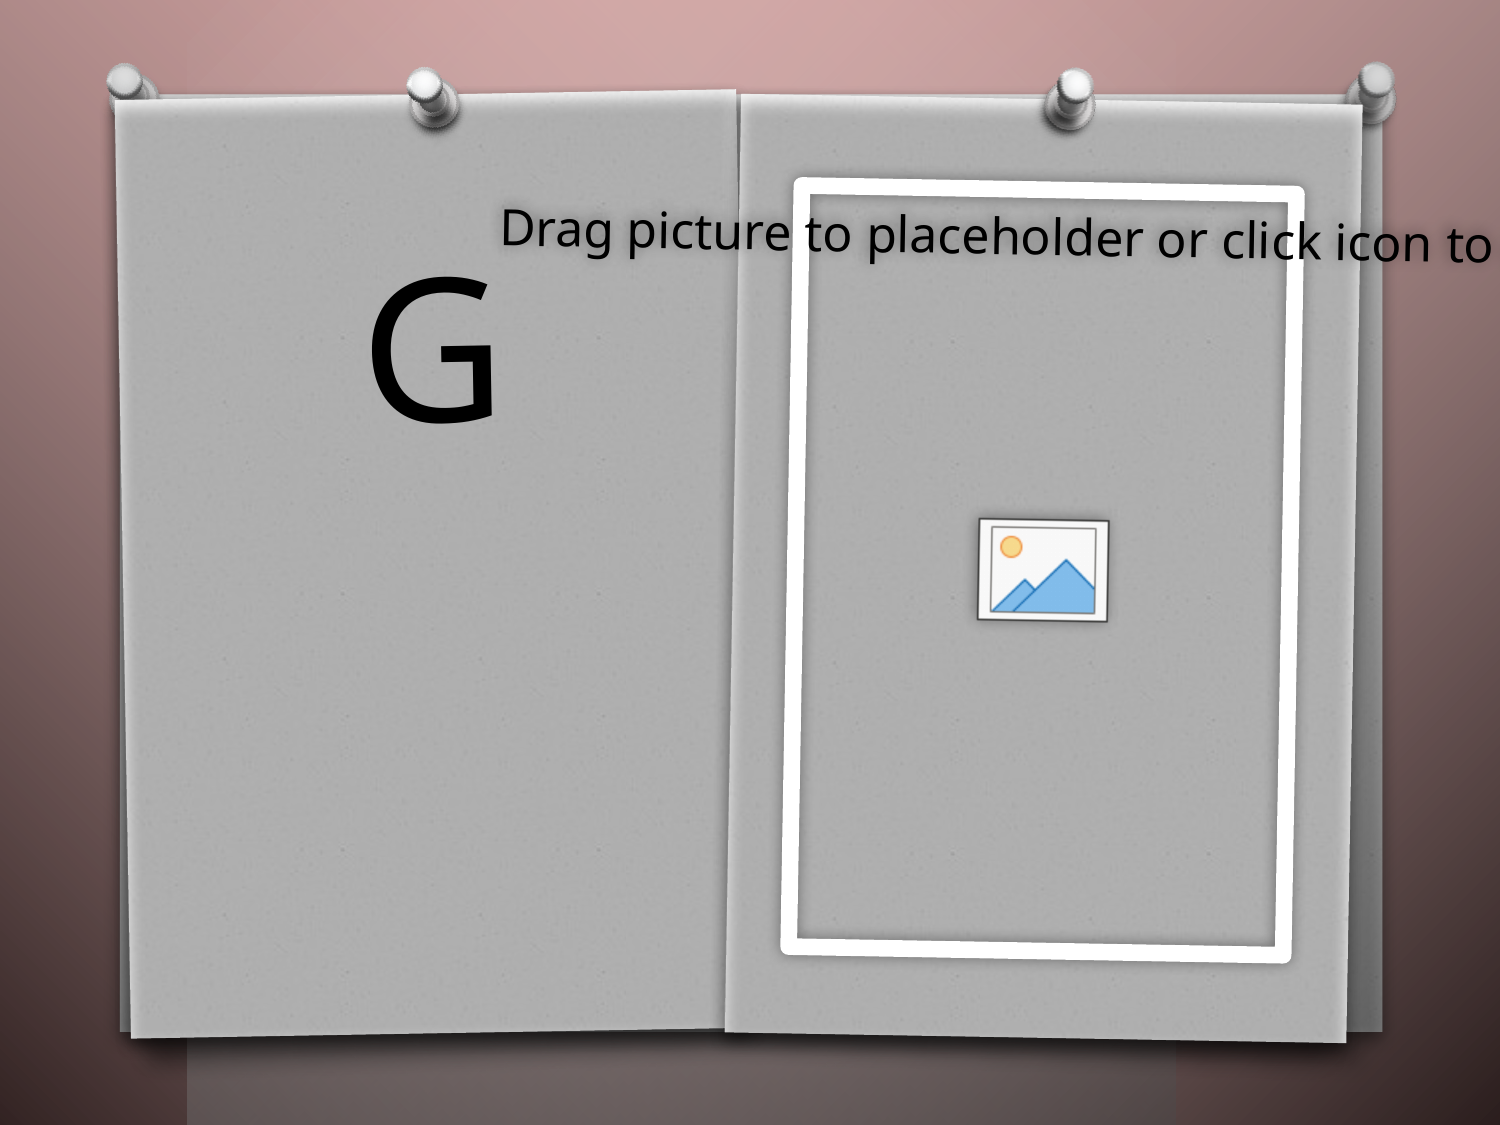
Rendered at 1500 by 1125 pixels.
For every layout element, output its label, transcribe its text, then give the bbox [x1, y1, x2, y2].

picture [375, 33, 497, 157]
title G [179, 222, 687, 475]
picture [803, 197, 1282, 943]
picture [1016, 41, 1138, 162]
